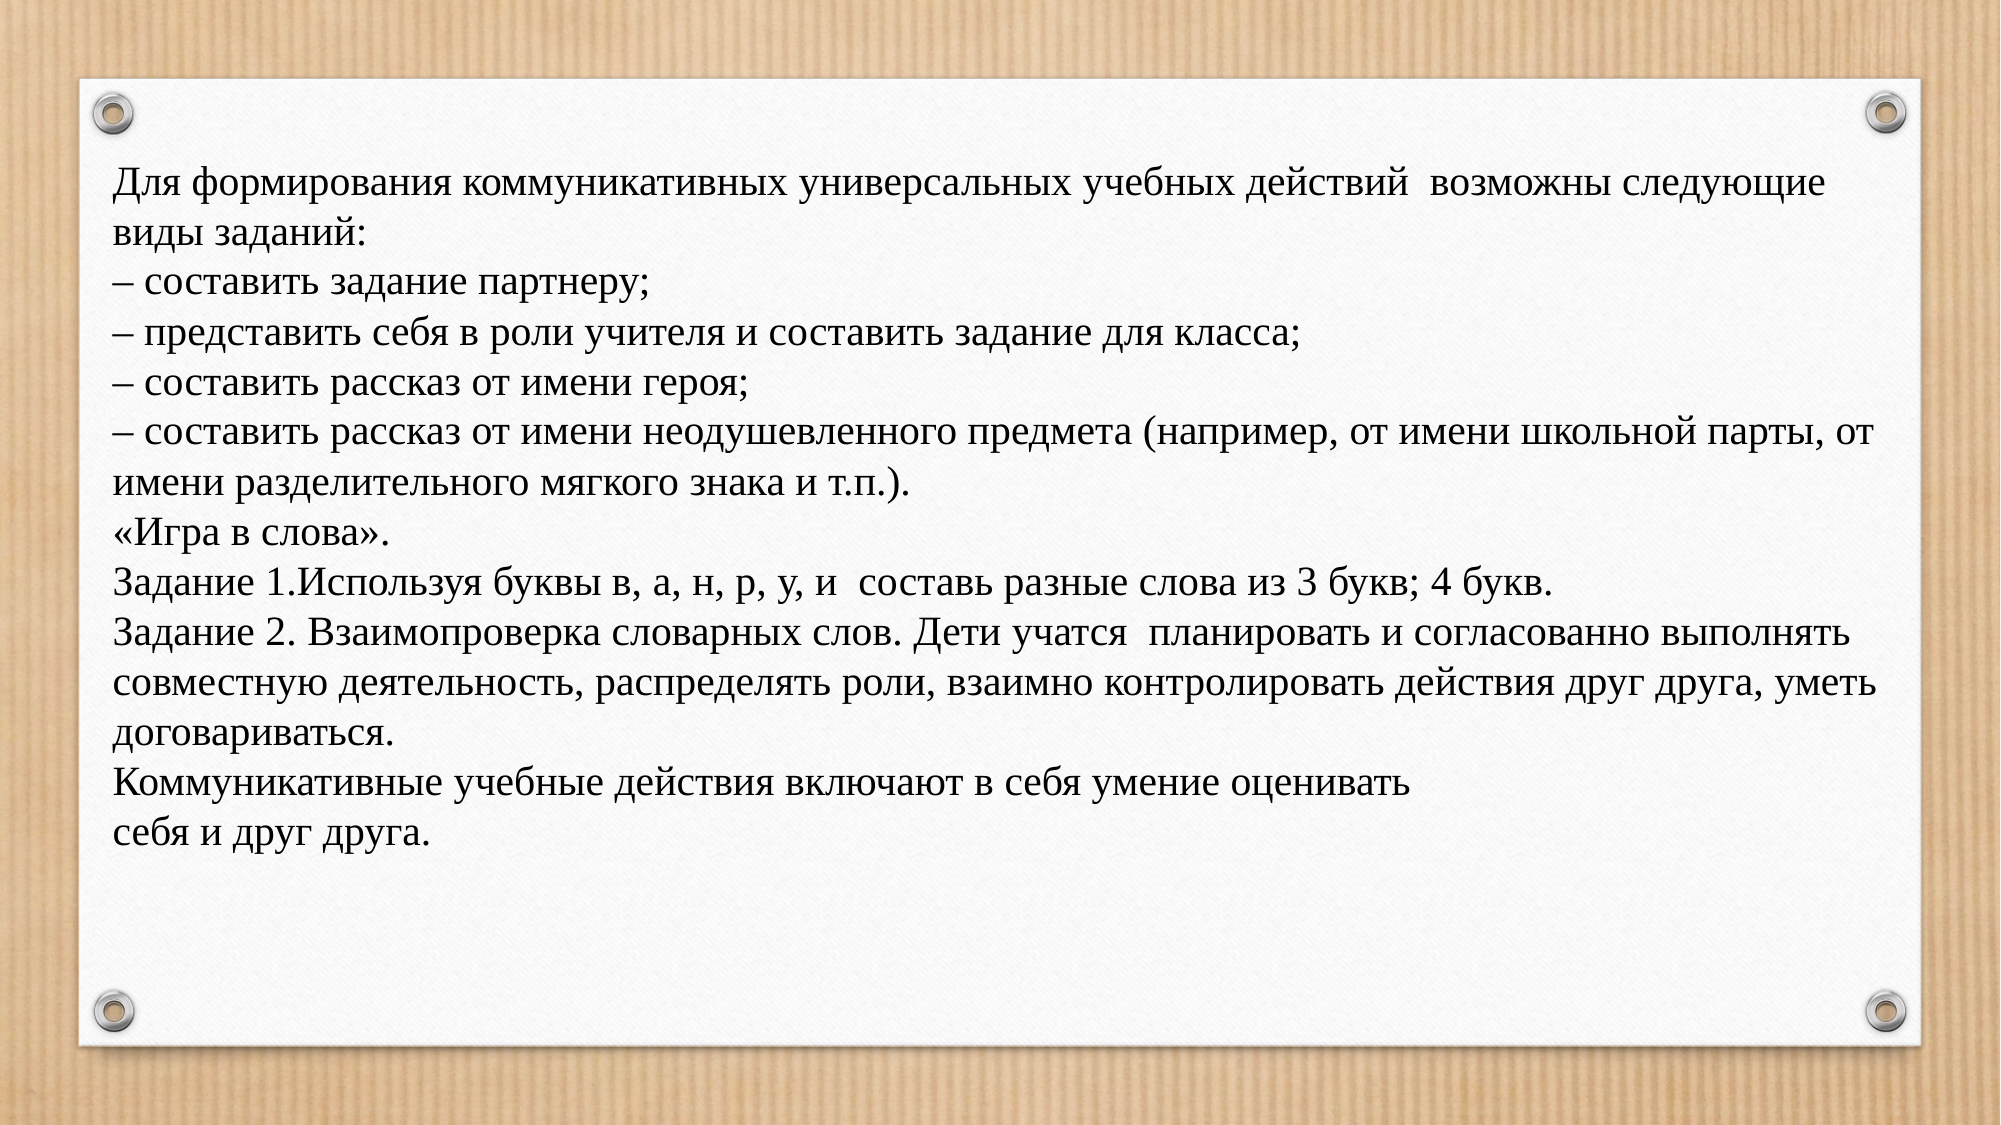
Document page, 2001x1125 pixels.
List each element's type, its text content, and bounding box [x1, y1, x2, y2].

picture [0, 0, 2001, 1125]
text_box Для формирования коммуникативных универсальных учебных действий возможны следующие виды заданий: – составить задание партнеру; – представить себя в роли учителя и составить задание для класса; – составить рассказ от имени героя; – составить рассказ от имени неодушевленного предмета (например, от имени школьной парты, от имени разделительного мягкого знака и т.п.). «Игра в слова». Задание 1.Используя буквы в, а, н, р, у, и составь разные слова из 3 букв; 4 букв. Задание 2. Взаимопроверка словарных слов. Дети учатся планировать и согласованно выполнять совместную деятельность, распределять роли, взаимно контролировать действия друг друга, уметь договариваться. Коммуникативные учебные действия включают в себя умение оценивать себя и друг друга. [97, 145, 1914, 861]
